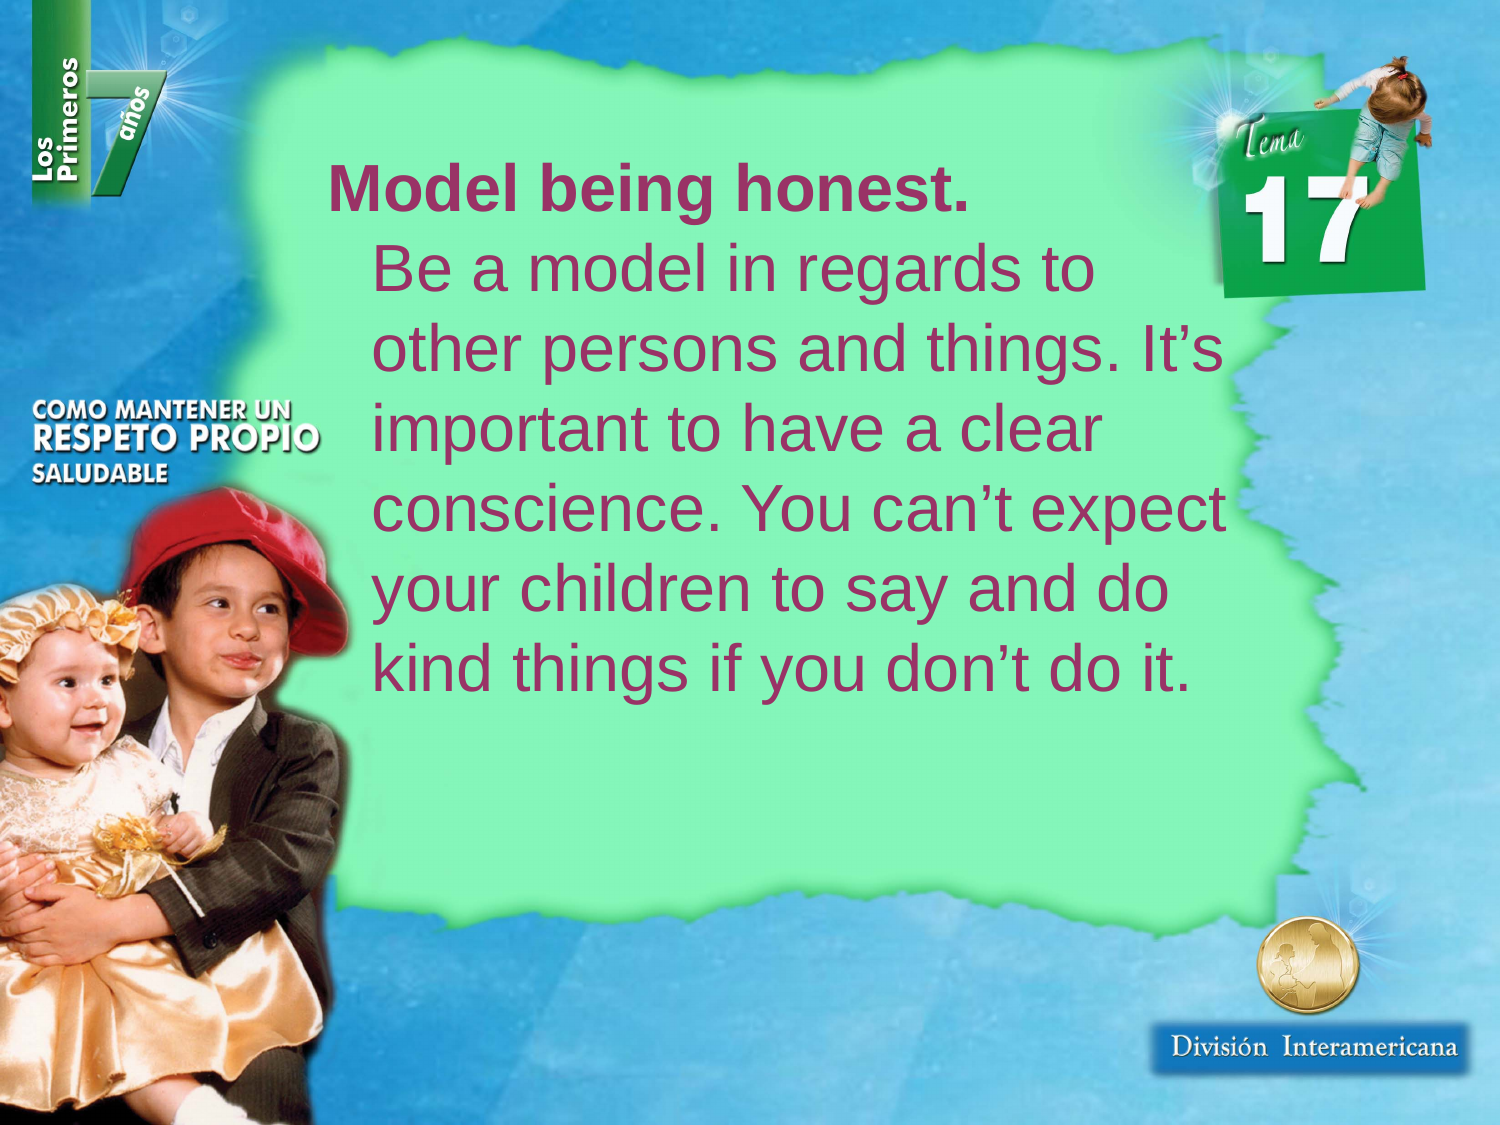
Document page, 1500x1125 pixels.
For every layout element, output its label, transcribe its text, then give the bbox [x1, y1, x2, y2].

text_box Model being honest. Be a model in regards to other persons and things. It’s important to have a clear conscience. You can’t expect your children to say and do kind things if you don’t do it. [312, 137, 1247, 712]
picture [0, 0, 1500, 1125]
